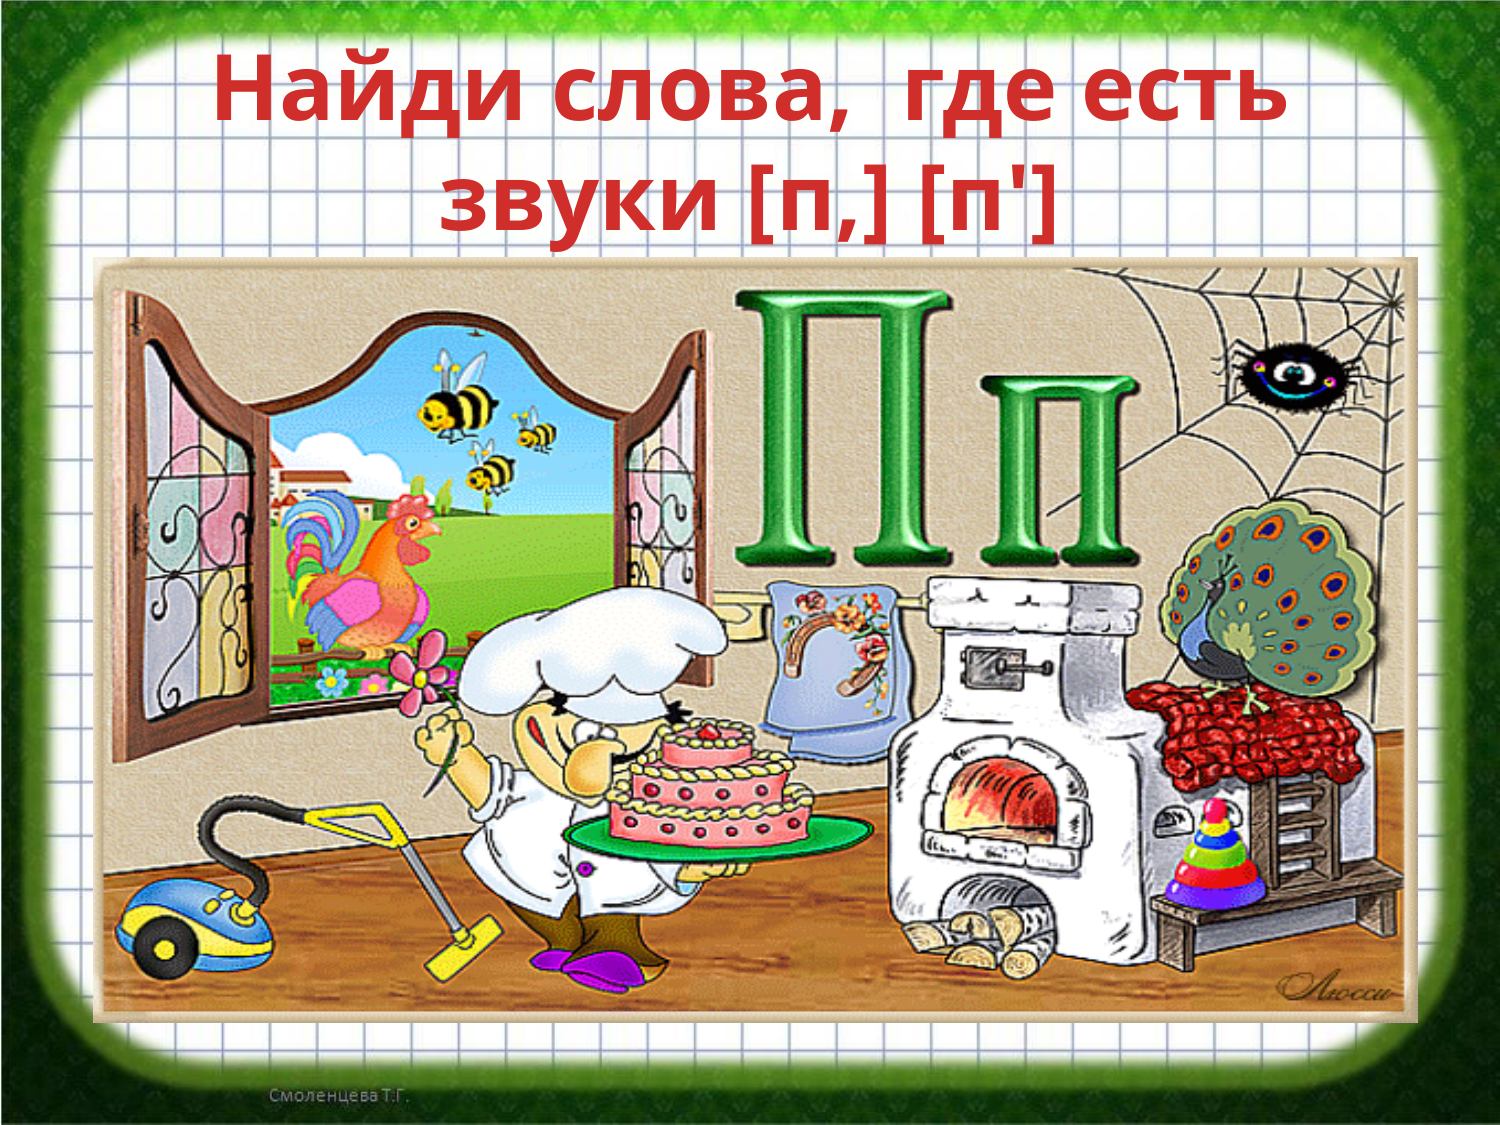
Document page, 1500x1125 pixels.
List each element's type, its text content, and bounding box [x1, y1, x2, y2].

title Найди слова, где есть звуки [п,] [п'] [75, 45, 1425, 233]
picture [0, 0, 1500, 1125]
